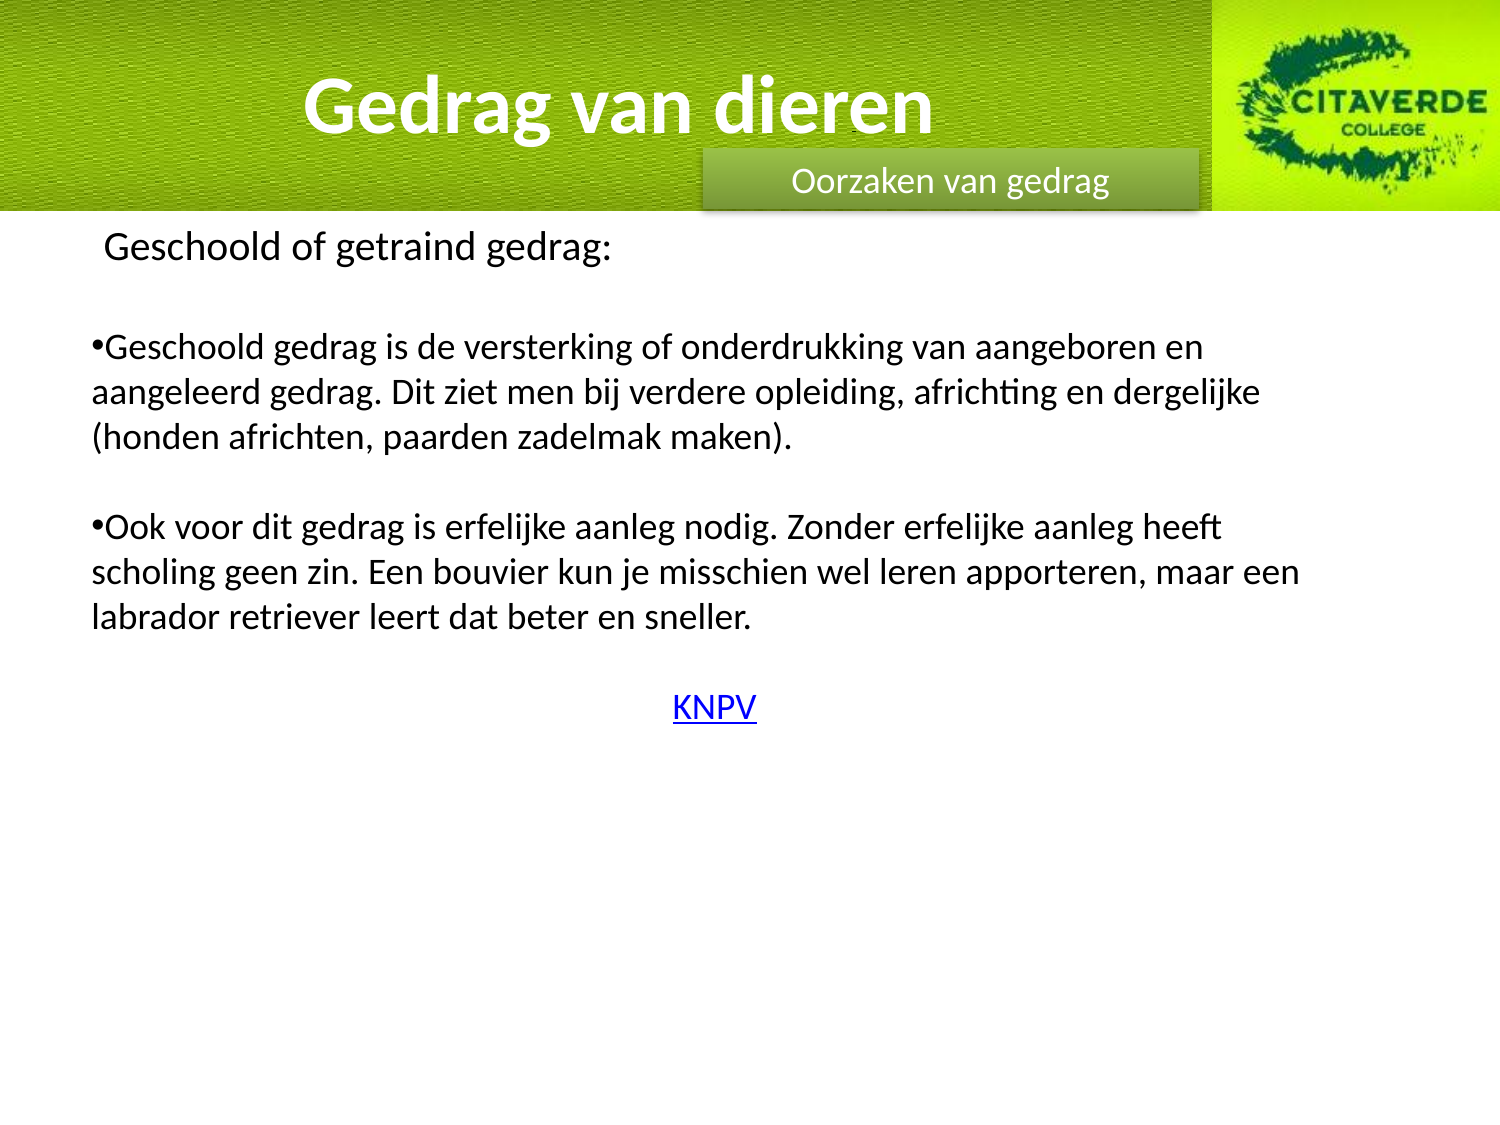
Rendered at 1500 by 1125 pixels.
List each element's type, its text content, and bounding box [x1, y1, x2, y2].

picture [0, 0, 1500, 212]
text_box Geschoold gedrag is de versterking of onderdrukking van aangeboren en aangeleerd gedrag. Dit ziet men bij verdere opleiding, africhting en dergelijke (honden africhten, paarden zadelmak maken). Ook voor dit gedrag is erfelijke aanleg nodig. Zonder erfelijke aanleg heeft scholing geen zin. Een bouvier kun je misschien wel leren apporteren, maar een labrador retriever leert dat beter en sneller. KNPV [76, 314, 1353, 870]
title Geschoold of getraind gedrag: [88, 220, 1364, 291]
